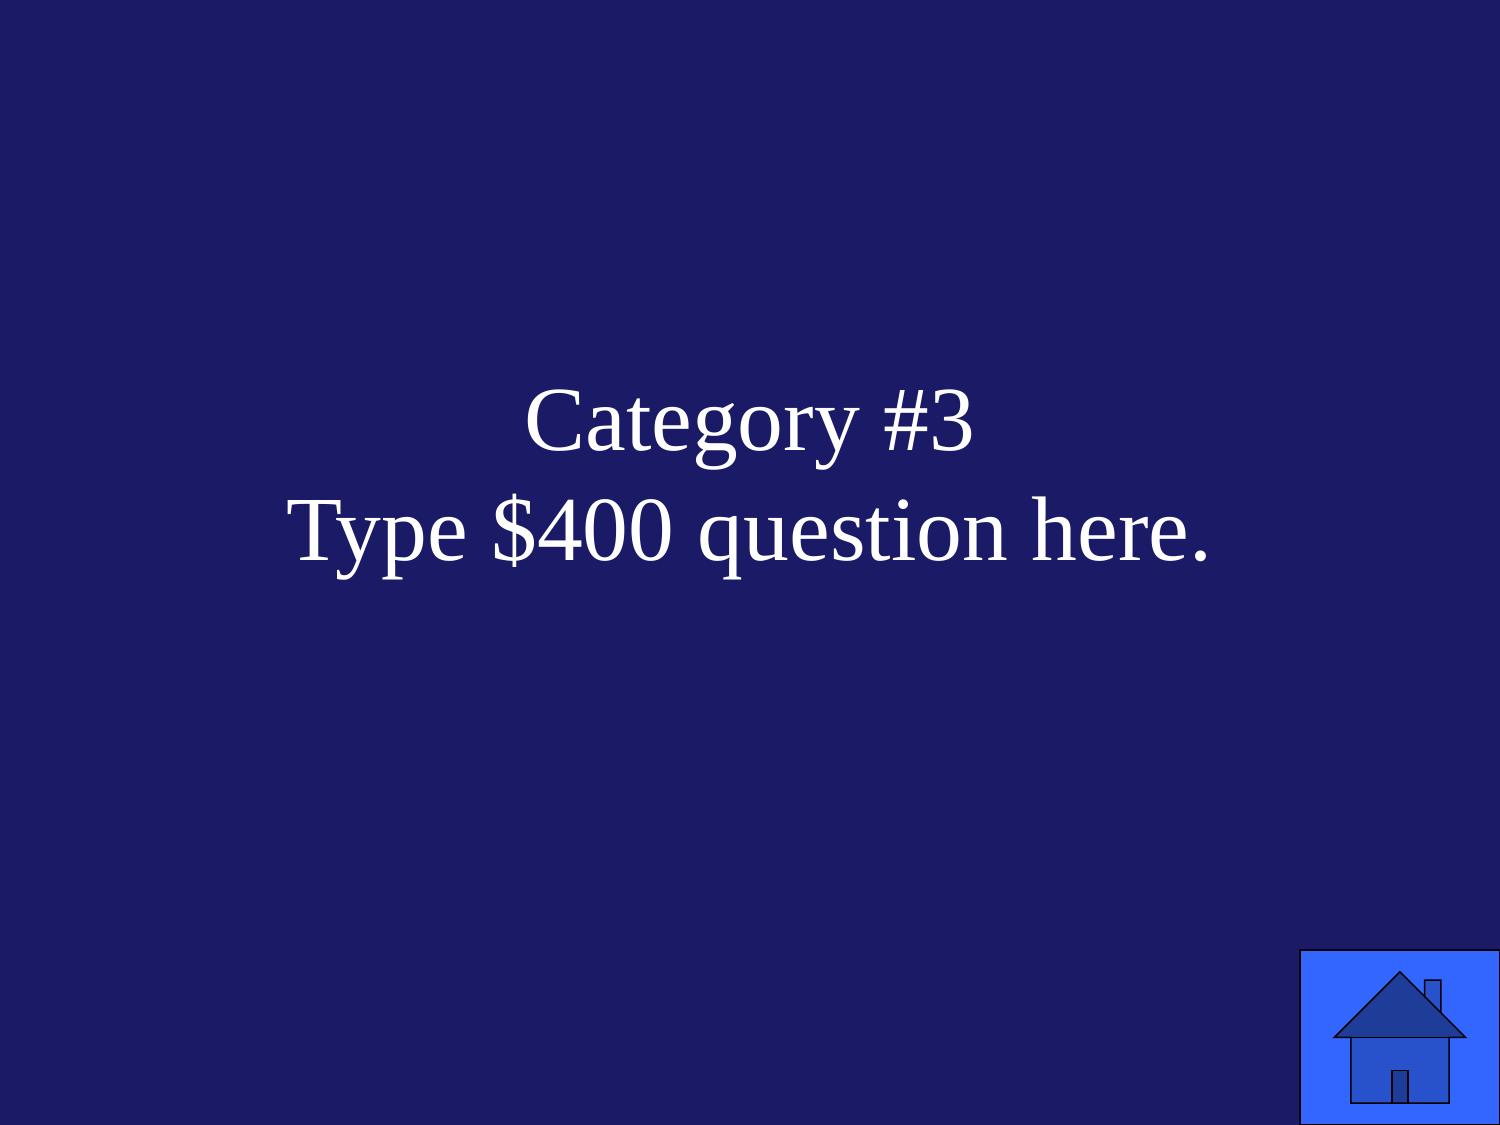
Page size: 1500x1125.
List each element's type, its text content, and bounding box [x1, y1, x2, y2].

title Category #3 Type $400 question here. [112, 374, 1388, 563]
text_box [1299, 950, 1500, 1125]
